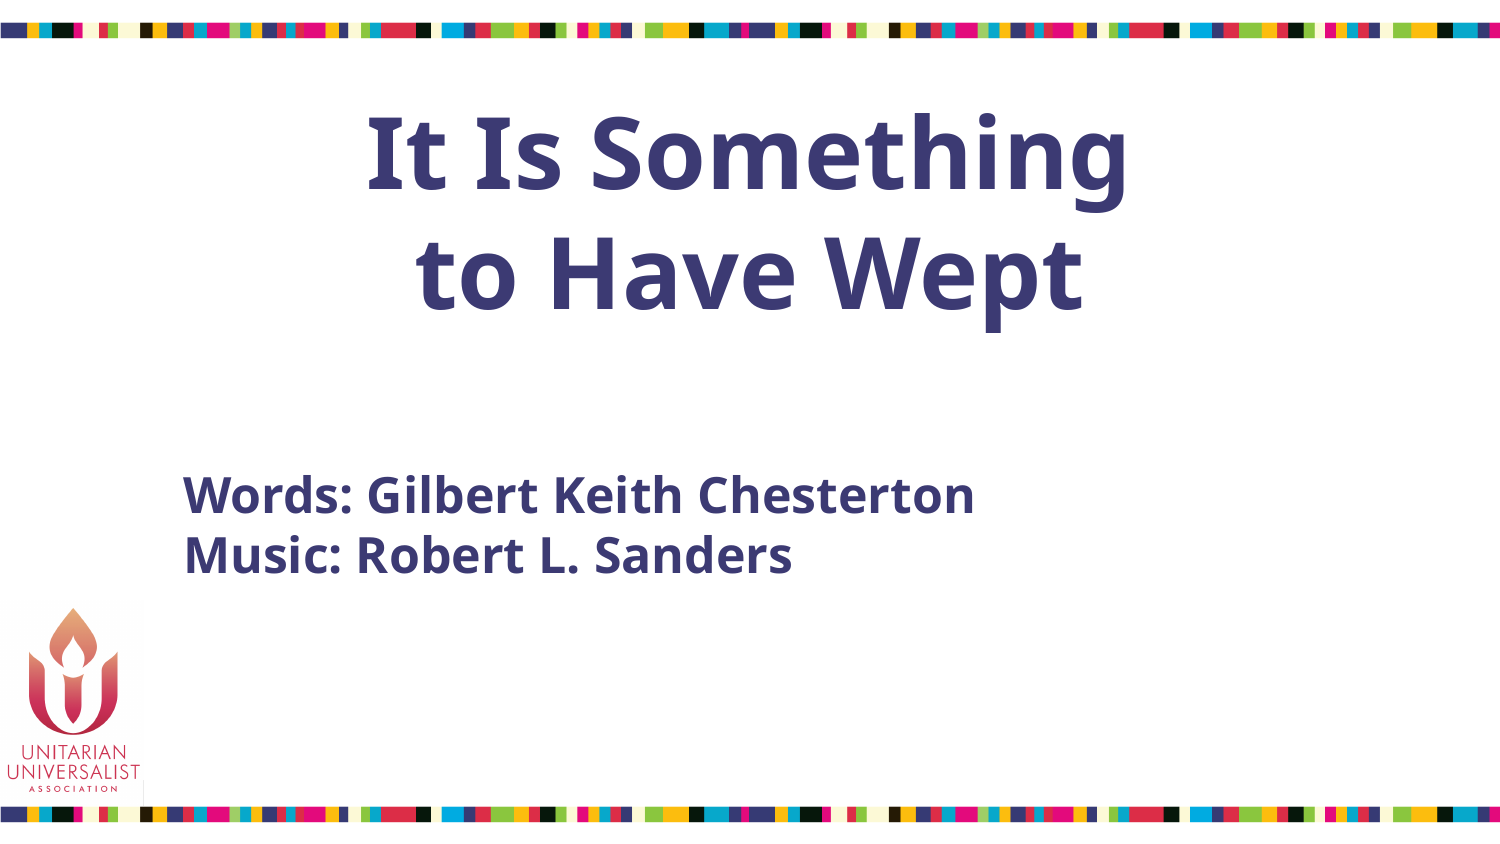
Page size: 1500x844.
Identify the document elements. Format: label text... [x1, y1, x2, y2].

text_box Words: Gilbert Keith Chesterton Music: Robert L. Sanders [168, 448, 1495, 659]
text_box It Is Something to Have Wept [74, 75, 1425, 345]
picture [0, 600, 1500, 824]
picture [0, 22, 1500, 40]
